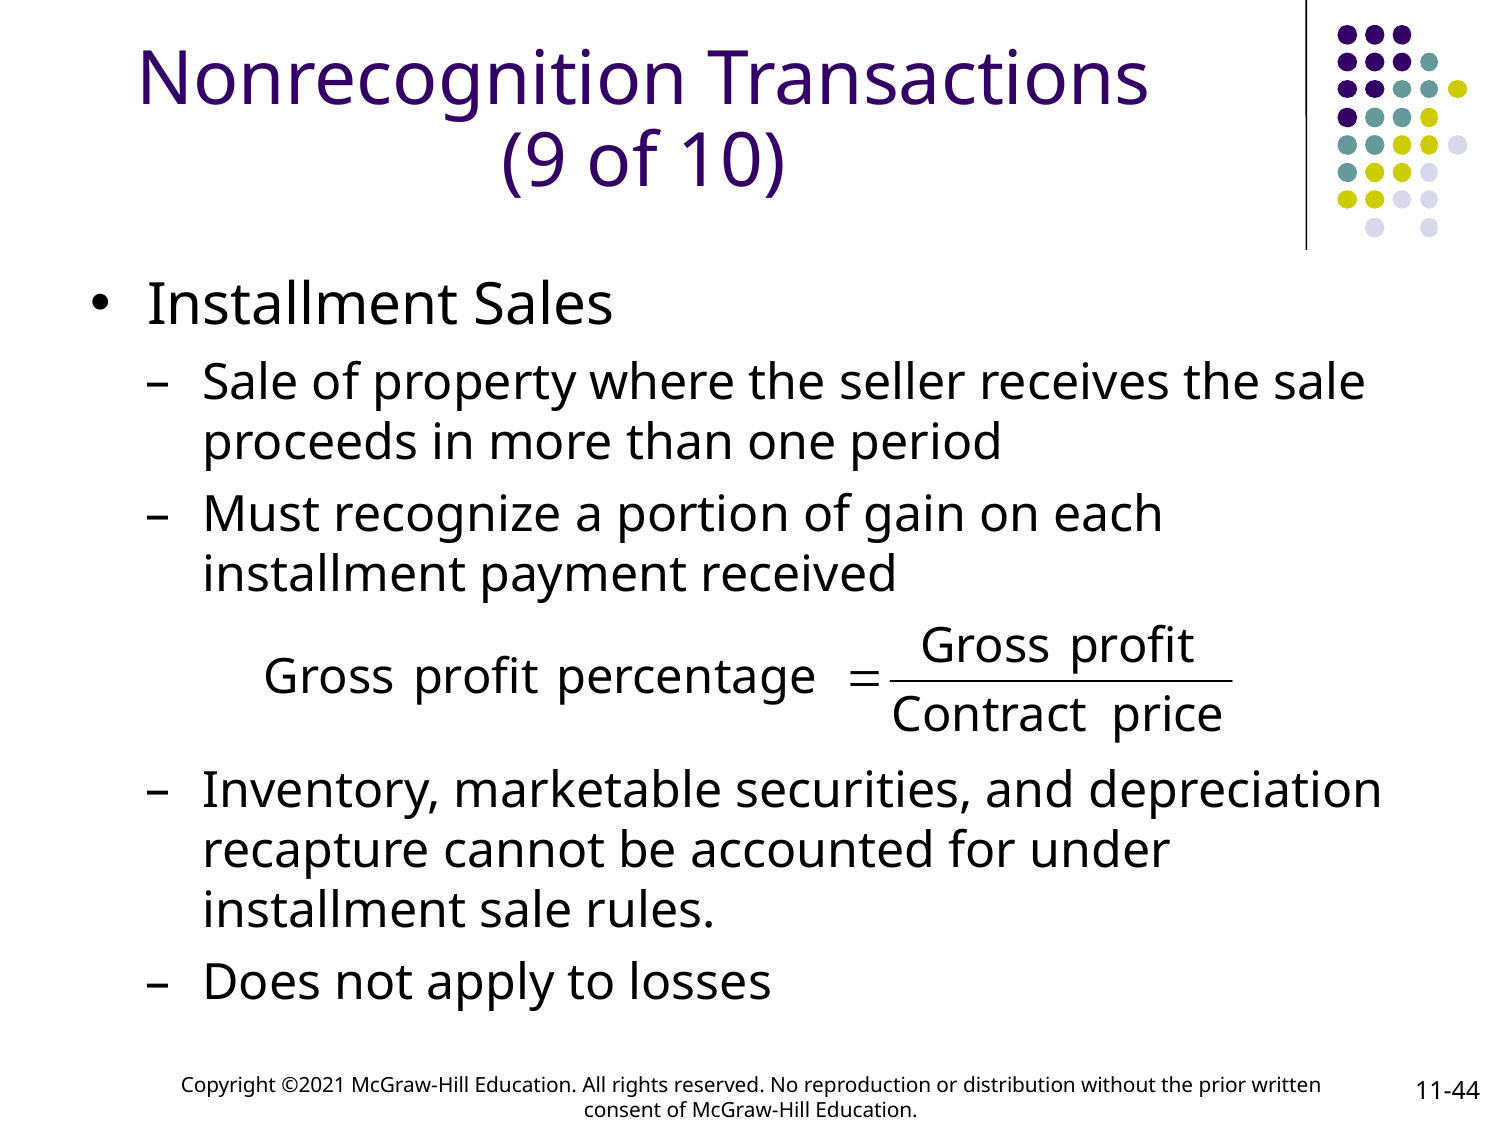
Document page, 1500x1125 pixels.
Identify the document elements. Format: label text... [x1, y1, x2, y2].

list Inventory, marketable securities, and depreciation recapture cannot be accounted for under installment sale rules. Does not apply to losses [75, 750, 1425, 1061]
slide_number 11-44 [1345, 1061, 1496, 1122]
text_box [258, 611, 1242, 750]
title Nonrecognition Transactions (9 of 10) [32, 8, 1275, 234]
list Installment Sales Sale of property where the seller receives the sale proceeds in more than one period Must recognize a portion of gain on each installment payment received [75, 259, 1425, 650]
